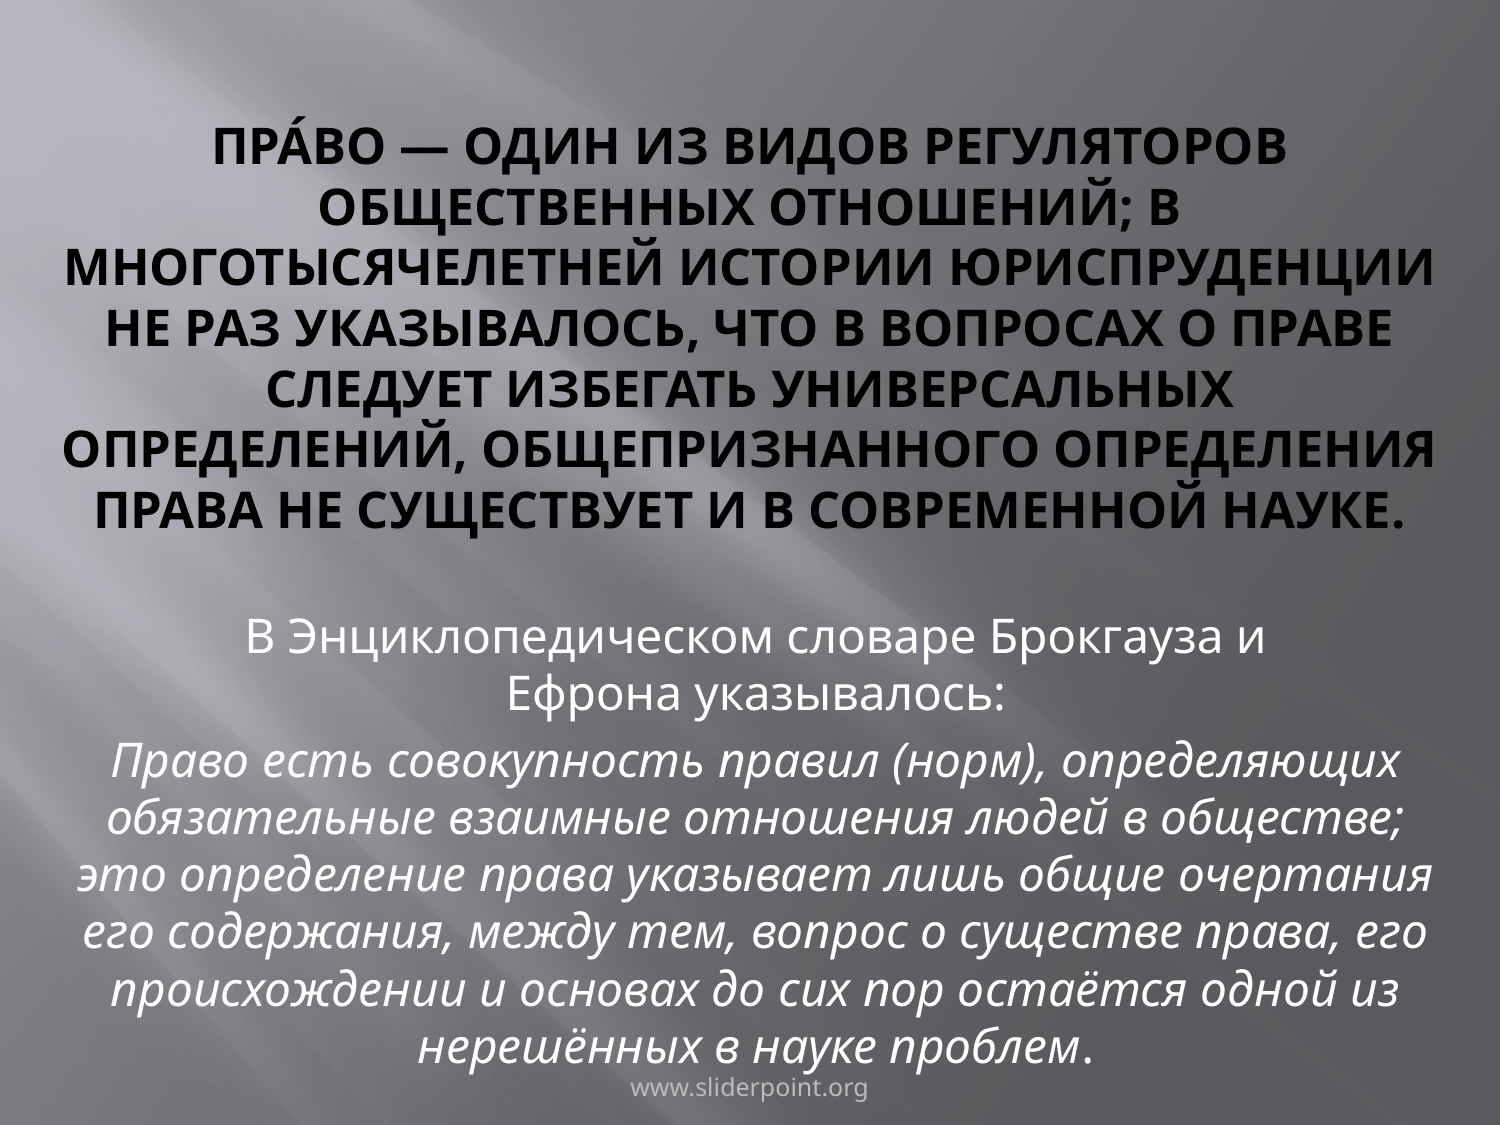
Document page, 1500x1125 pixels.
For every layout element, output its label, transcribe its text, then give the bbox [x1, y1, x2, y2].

footer www.sliderpoint.org [512, 1052, 988, 1113]
title Пра́во — один из видов регуляторов общественных отношений; в многотысячелетней истории юриспруденции не раз указывалось, что в вопросах о праве следует избегать универсальных определений, общепризнанного определения права не существует и в современной науке. [53, 54, 1447, 539]
subtitle В Энциклопедическом словаре Брокгауза и Ефрона указывалось: Право есть совокупность правил (норм), определяющих обязательные взаимные отношения людей в обществе; это определение права указывает лишь общие очертания его содержания, между тем, вопрос о существе права, его происхождении и основах до сих пор остаётся одной из нерешённых в науке проблем. [41, 597, 1471, 1083]
